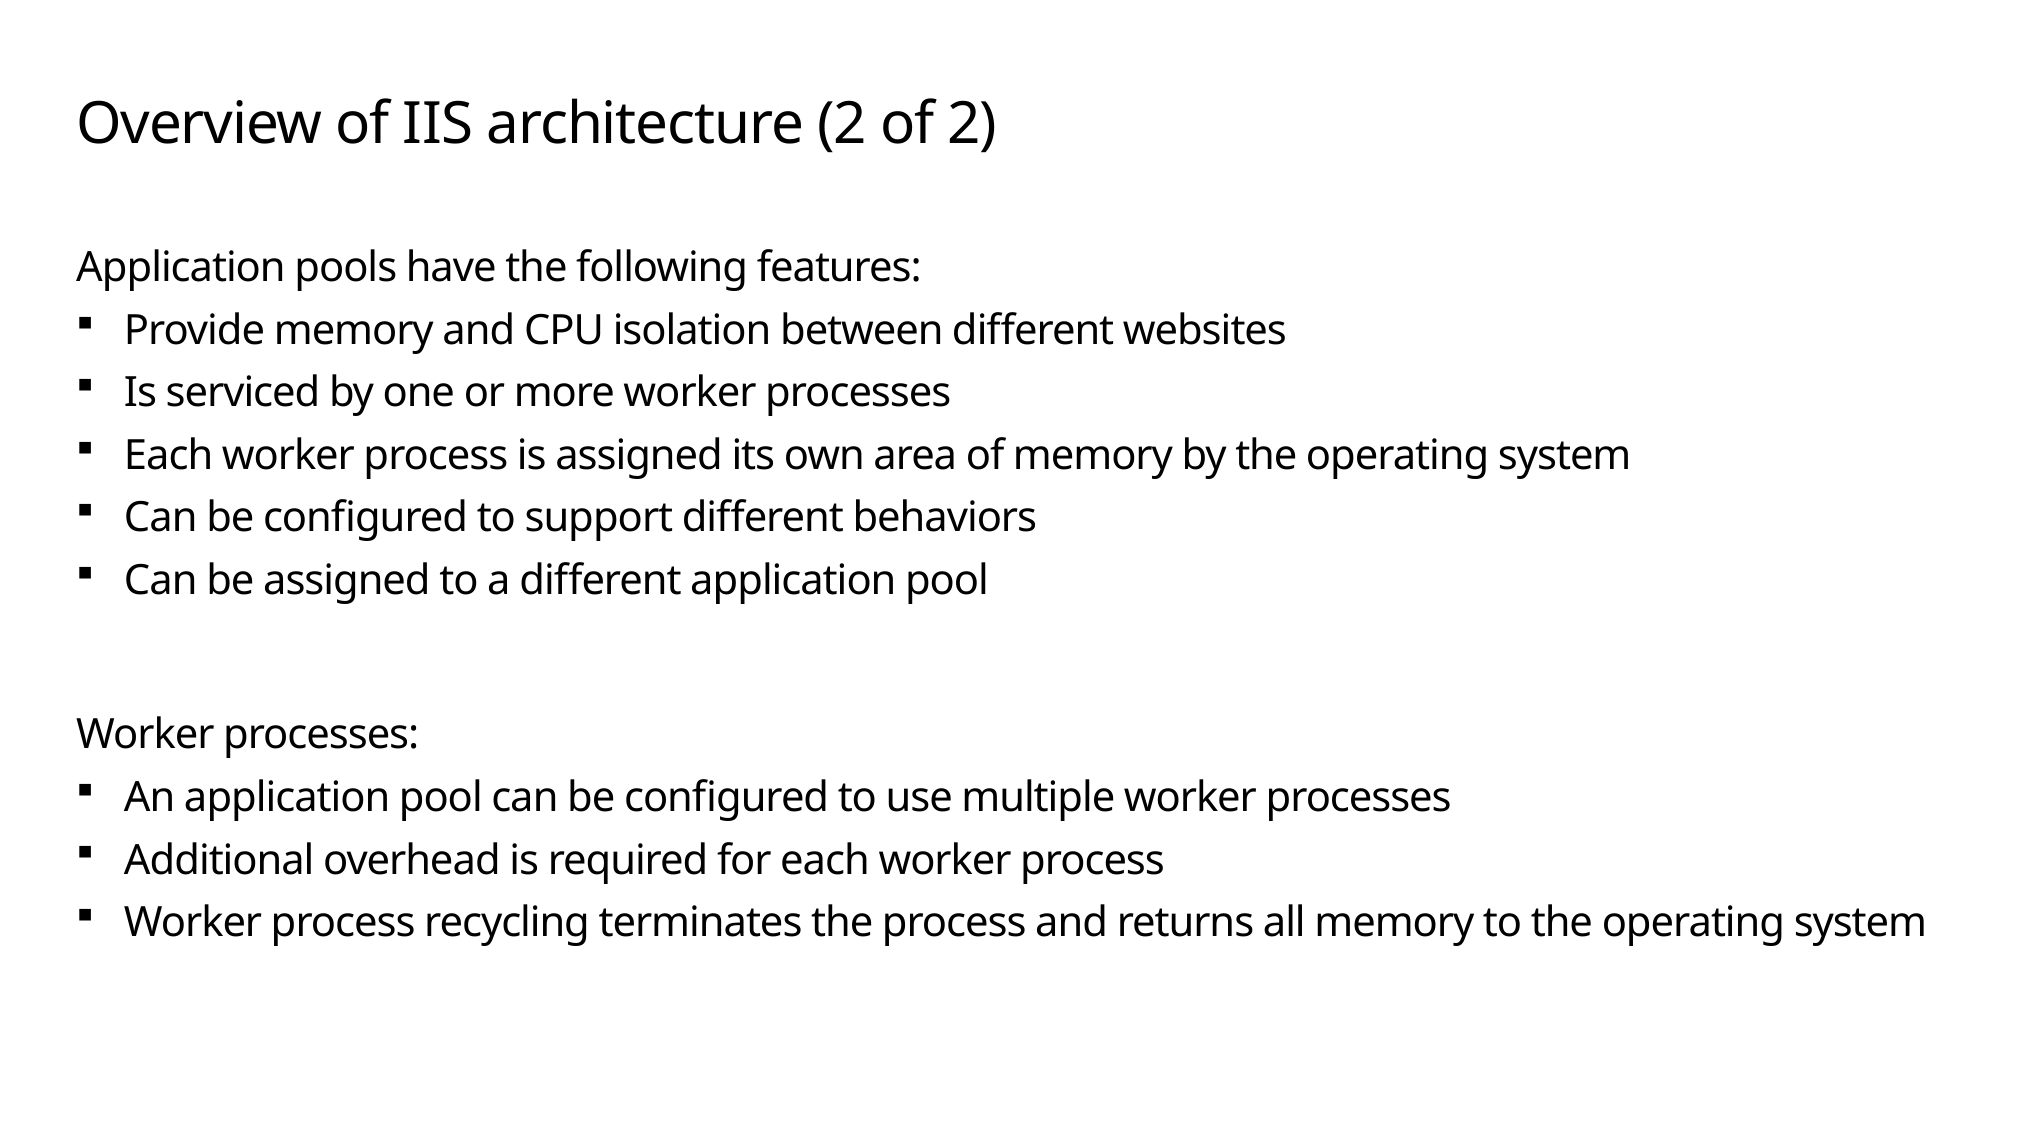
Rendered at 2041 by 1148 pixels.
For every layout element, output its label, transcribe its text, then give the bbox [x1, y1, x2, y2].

list Application pools have the following features: Provide memory and CPU isolation between different websites Is serviced by one or more worker processes Each worker process is assigned its own area of memory by the operating system Can be configured to support different behaviors Can be assigned to a different application pool Worker processes: An application pool can be configured to use multiple worker processes Additional overhead is required for each worker process Worker process recycling terminates the process and returns all memory to the operating system [76, 240, 1970, 1074]
title Overview of IIS architecture (2 of 2) [76, 93, 1968, 161]
